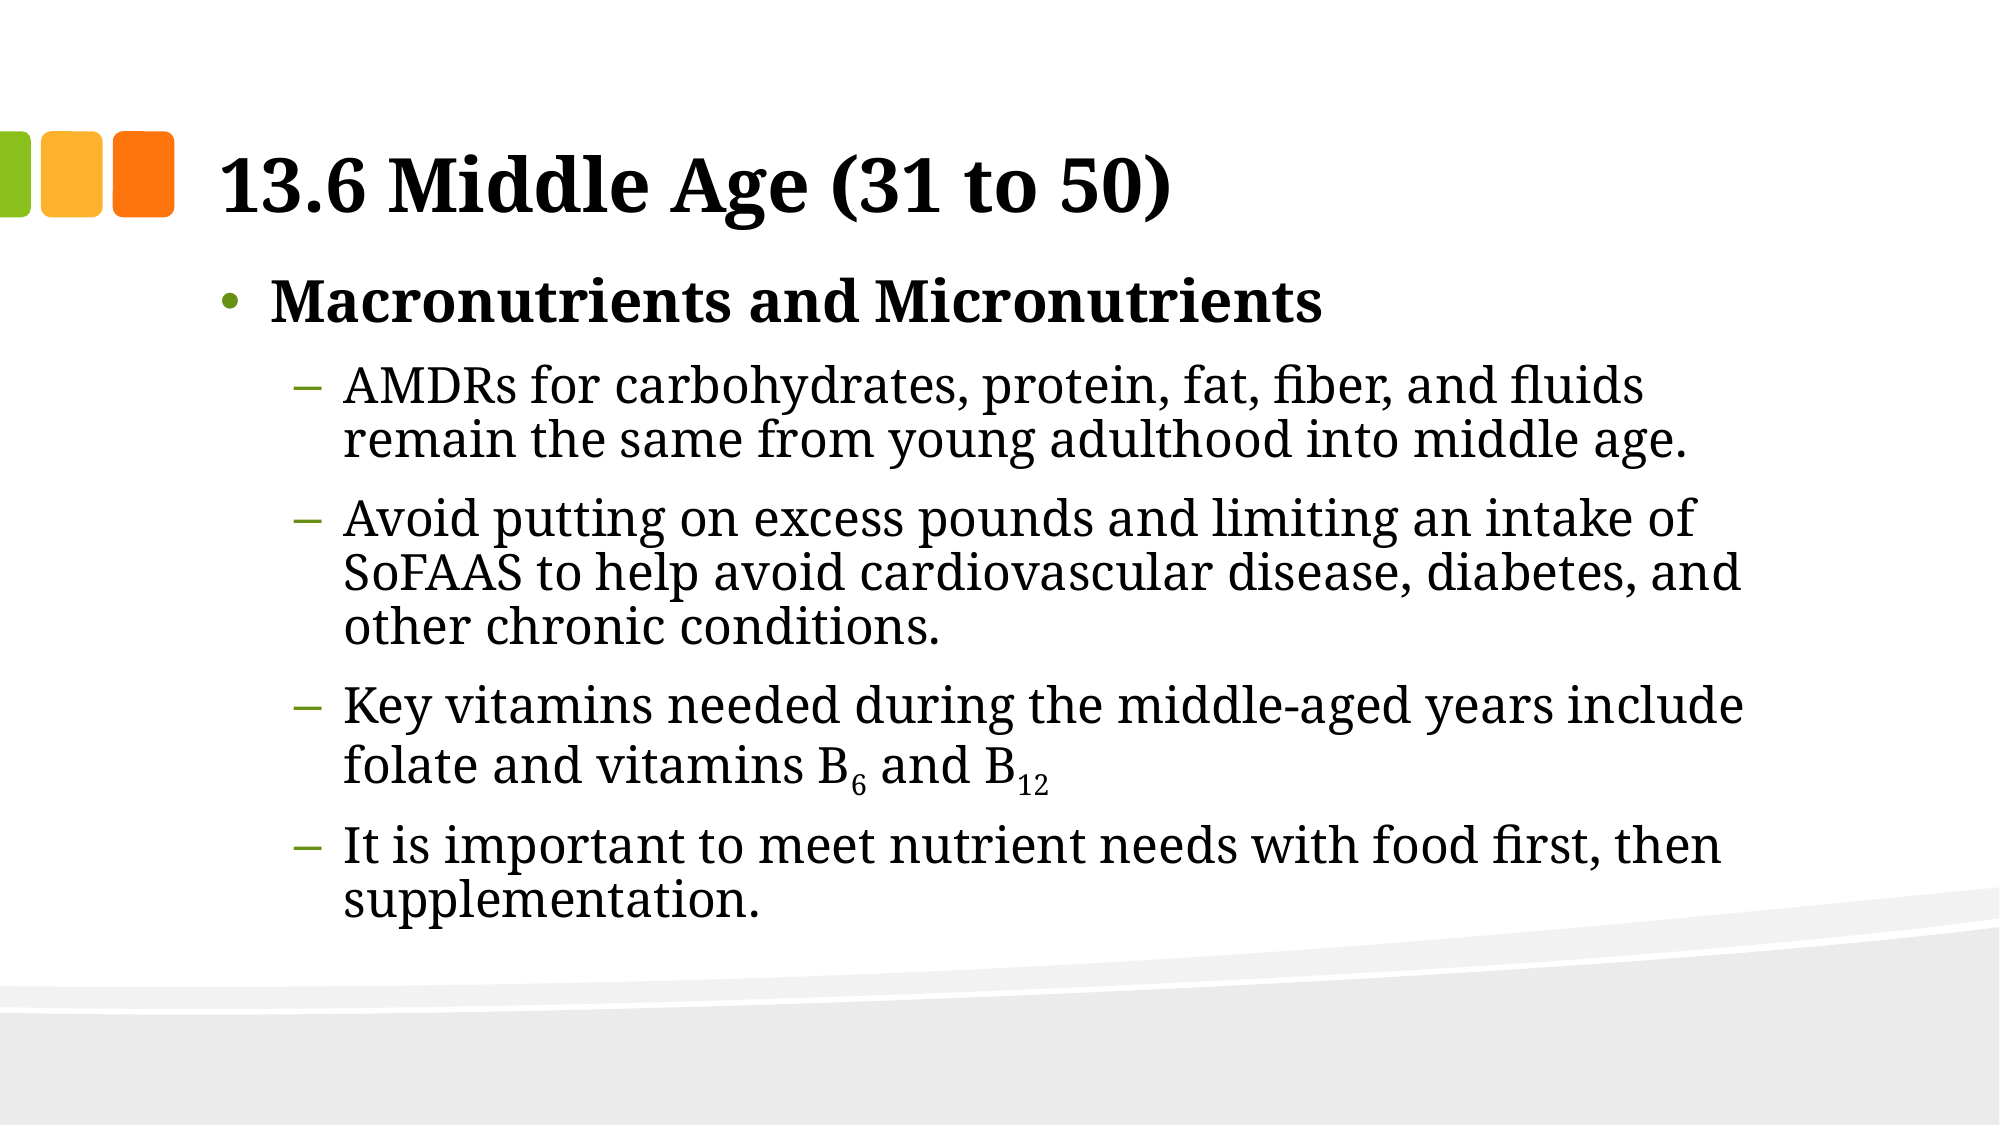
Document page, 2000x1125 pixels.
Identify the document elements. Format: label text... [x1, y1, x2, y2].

title 13.6 Middle Age (31 to 50) [199, 24, 1800, 238]
list Macronutrients and Micronutrients AMDRs for carbohydrates, protein, fat, fiber, and fluids remain the same from young adulthood into middle age. Avoid putting on excess pounds and limiting an intake of SoFAAS to help avoid cardiovascular disease, diabetes, and other chronic conditions. Key vitamins needed during the middle-aged years include folate and vitamins B6 and B12 It is important to meet nutrient needs with food first, then supplementation. [199, 262, 1800, 1013]
